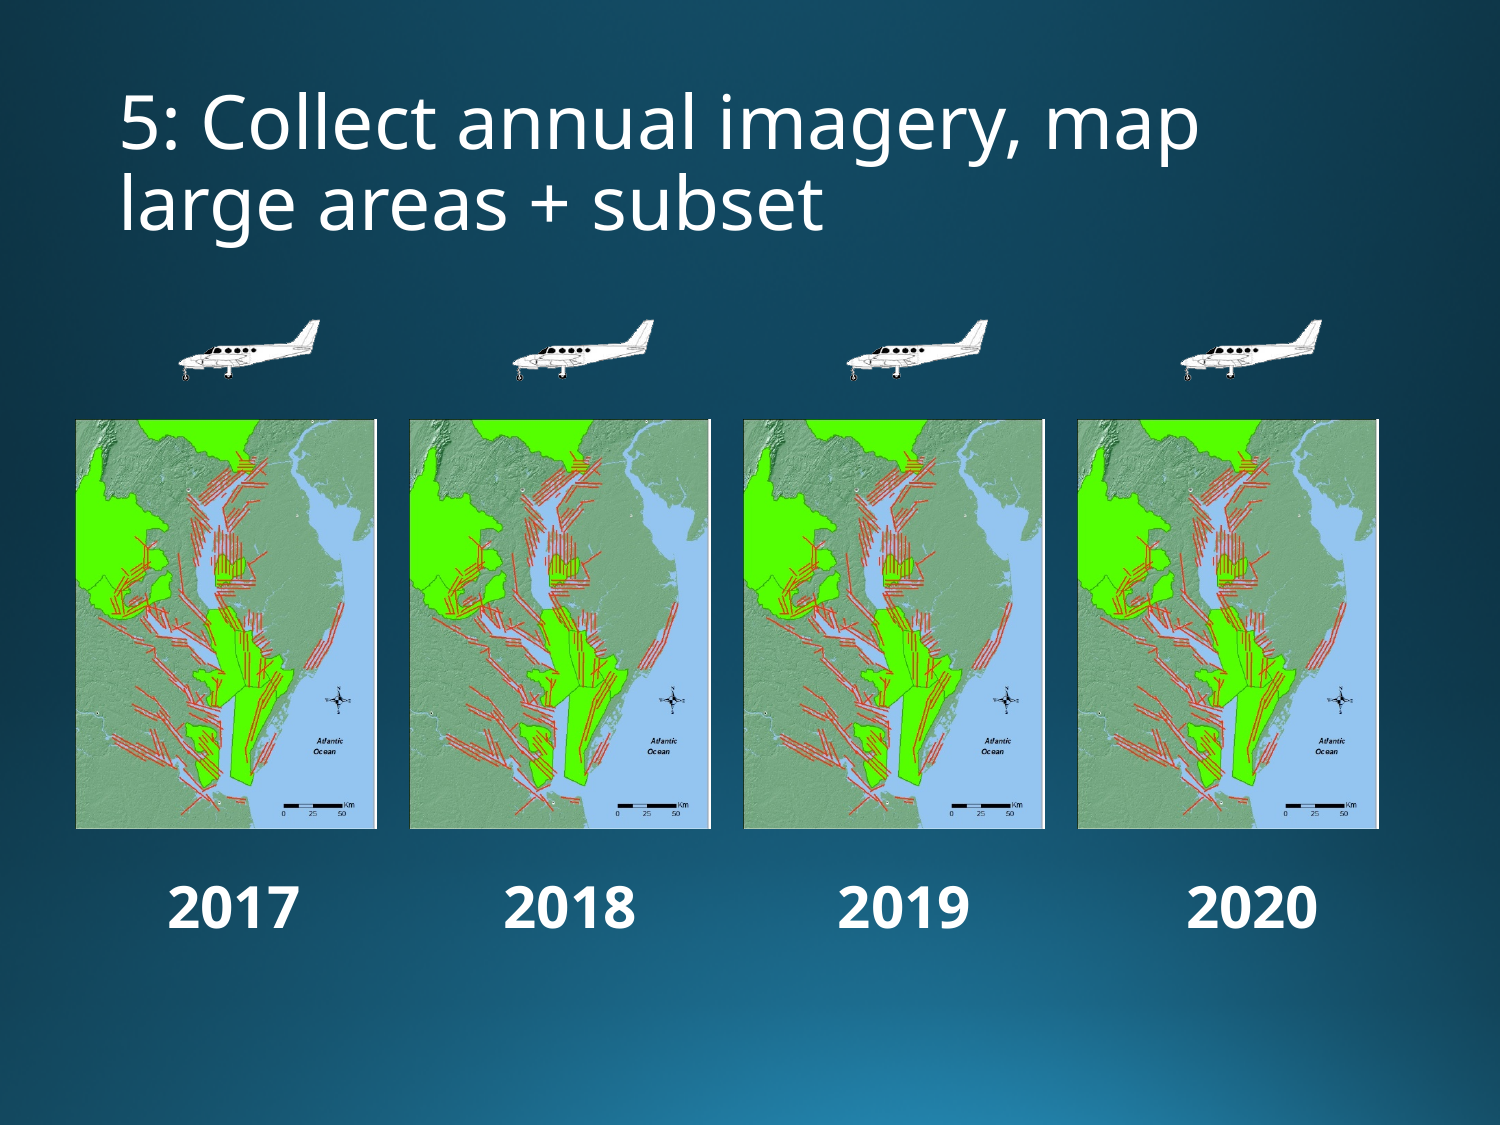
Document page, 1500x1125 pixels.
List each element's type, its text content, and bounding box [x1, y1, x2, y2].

title 5: Collect annual imagery, map large areas + subset [103, 56, 1397, 275]
text_box 2020 [1171, 862, 1334, 948]
text_box 2019 [822, 862, 986, 948]
picture [0, 0, 1500, 1125]
text_box 2017 [152, 862, 316, 948]
text_box 2018 [488, 862, 652, 948]
